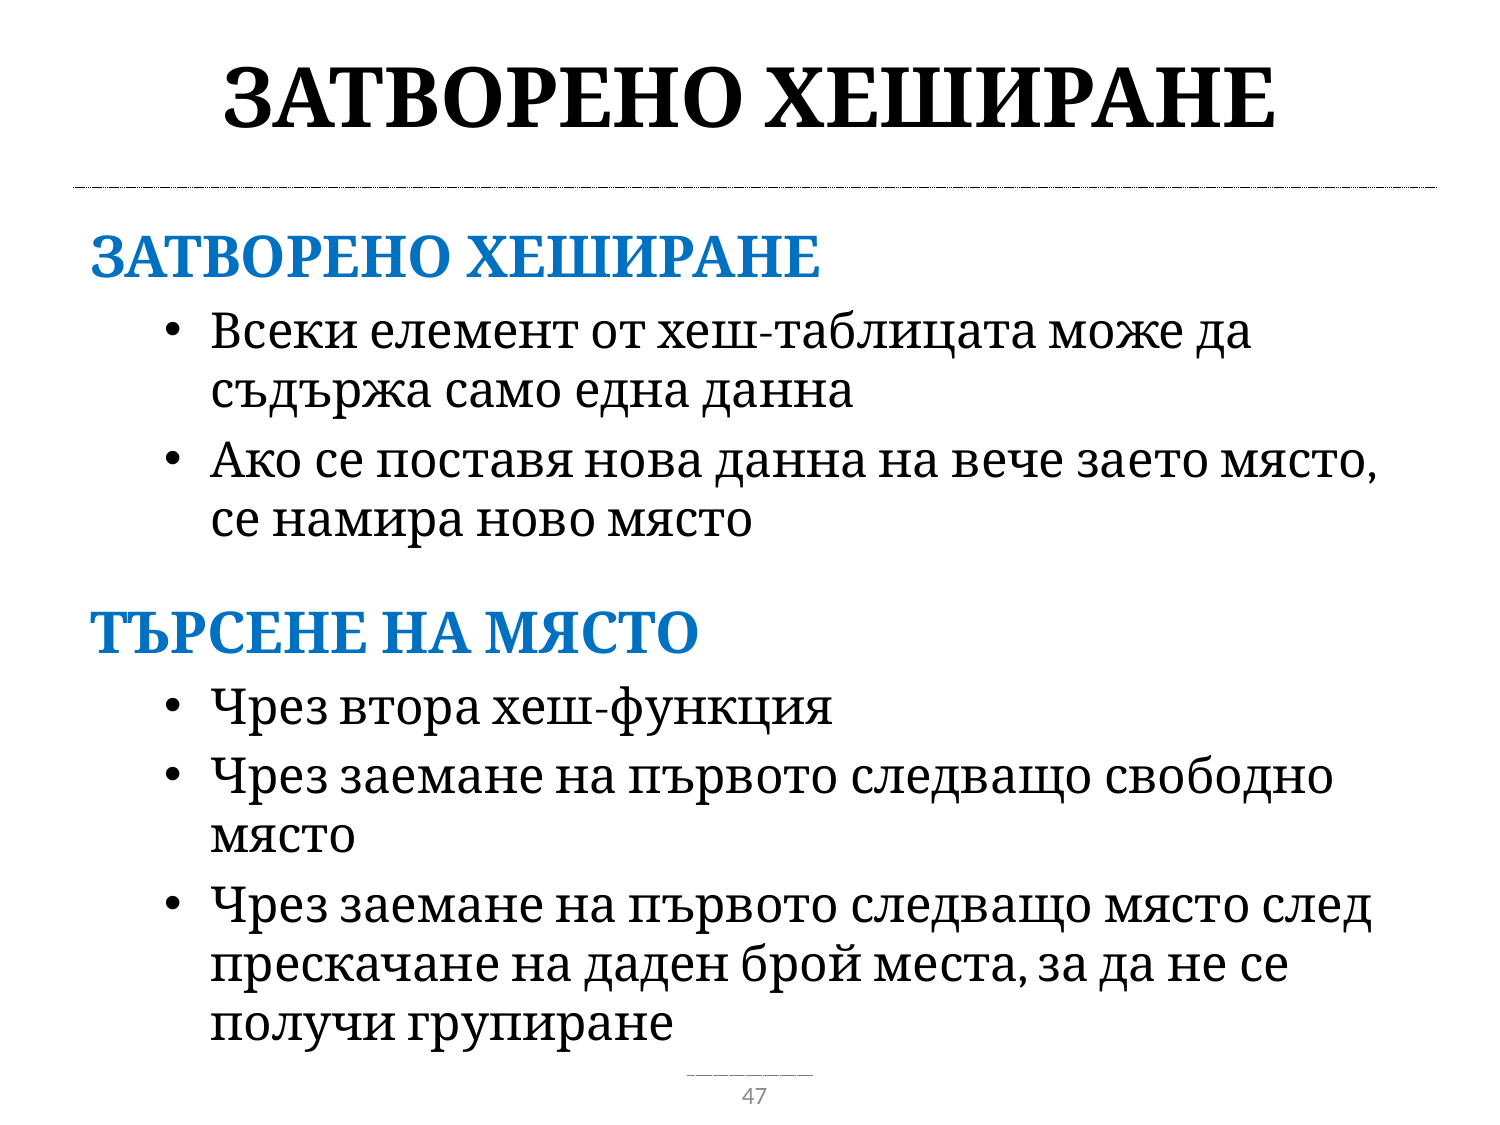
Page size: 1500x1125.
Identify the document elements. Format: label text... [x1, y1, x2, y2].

slide_number 47 [579, 1065, 930, 1125]
list Затворено хеширане Всеки елемент от хеш-таблицата може да съдържа само една данна Ако се поставя нова данна на вече заето място, се намира ново място Търсене на място Чрез втора хеш-функция Чрез заемане на първото следващо свободно място Чрез заемане на първото следващо място след прескачане на даден брой места, за да не се получи групиране [75, 212, 1450, 1063]
title Затворено хеширане [0, 0, 1500, 188]
